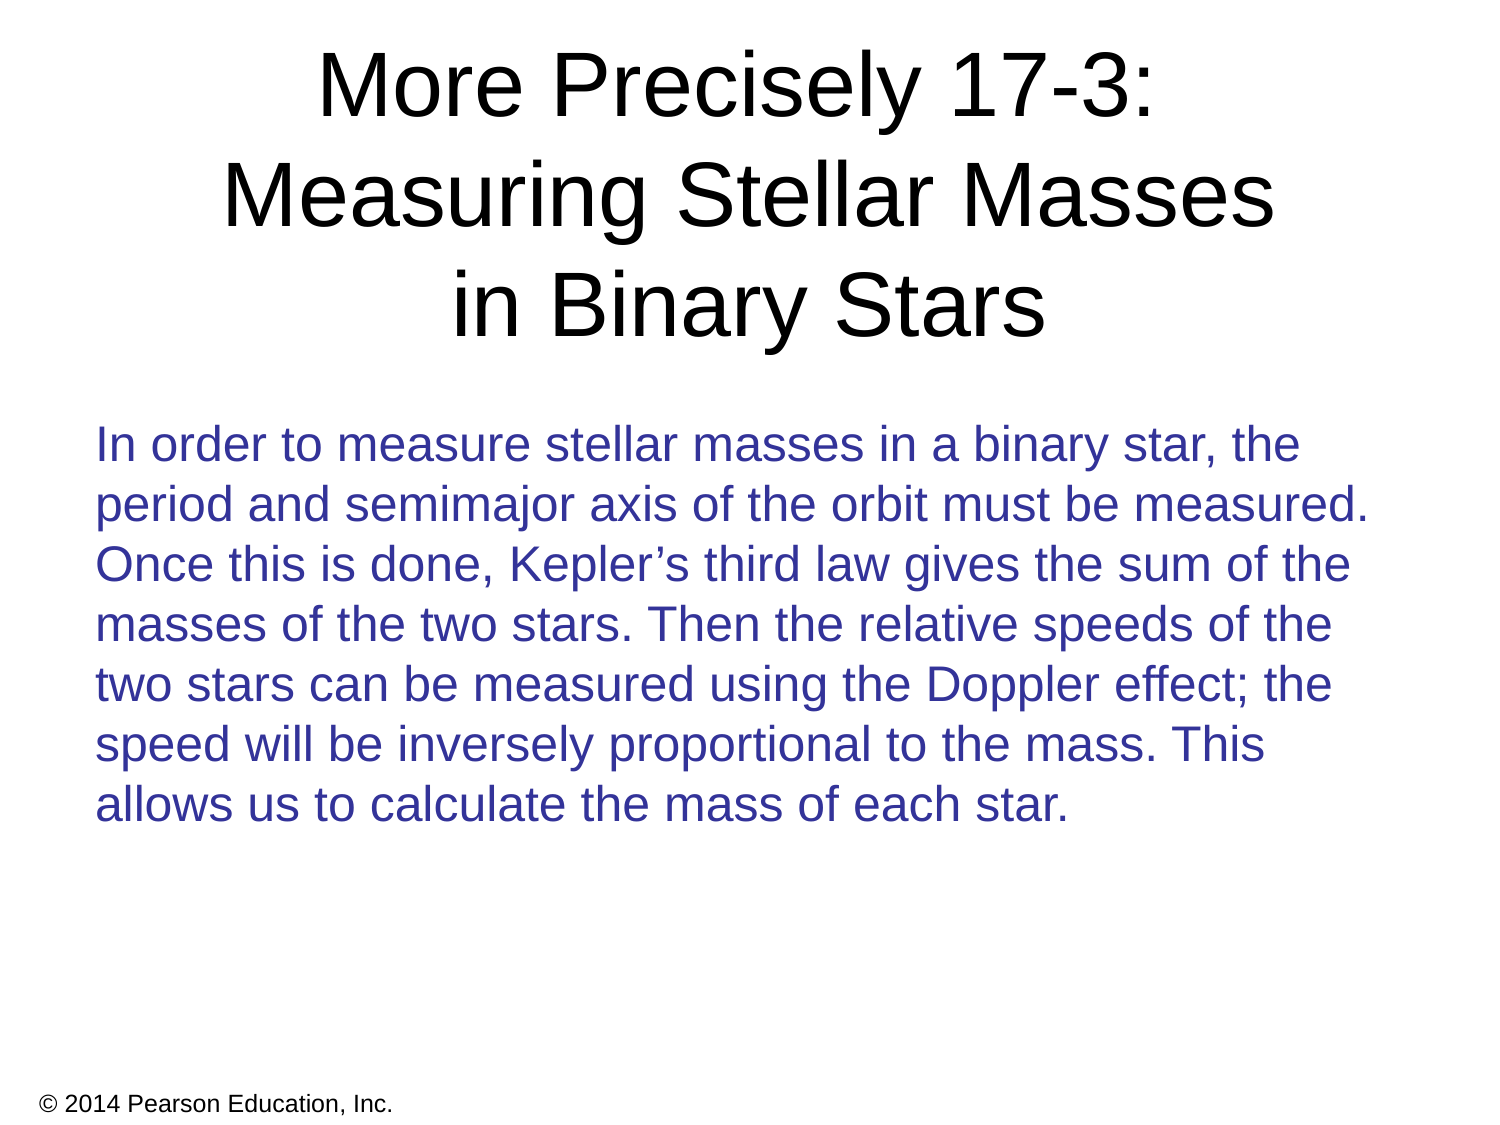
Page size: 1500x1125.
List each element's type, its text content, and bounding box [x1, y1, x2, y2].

text_box In order to measure stellar masses in a binary star, the period and semimajor axis of the orbit must be measured. Once this is done, Kepler’s third law gives the sum of the masses of the two stars. Then the relative speeds of the two stars can be measured using the Doppler effect; the speed will be inversely proportional to the mass. This allows us to calculate the mass of each star. [80, 404, 1418, 840]
title More Precisely 17-3: Measuring Stellar Masses in Binary Stars [0, 71, 1500, 309]
